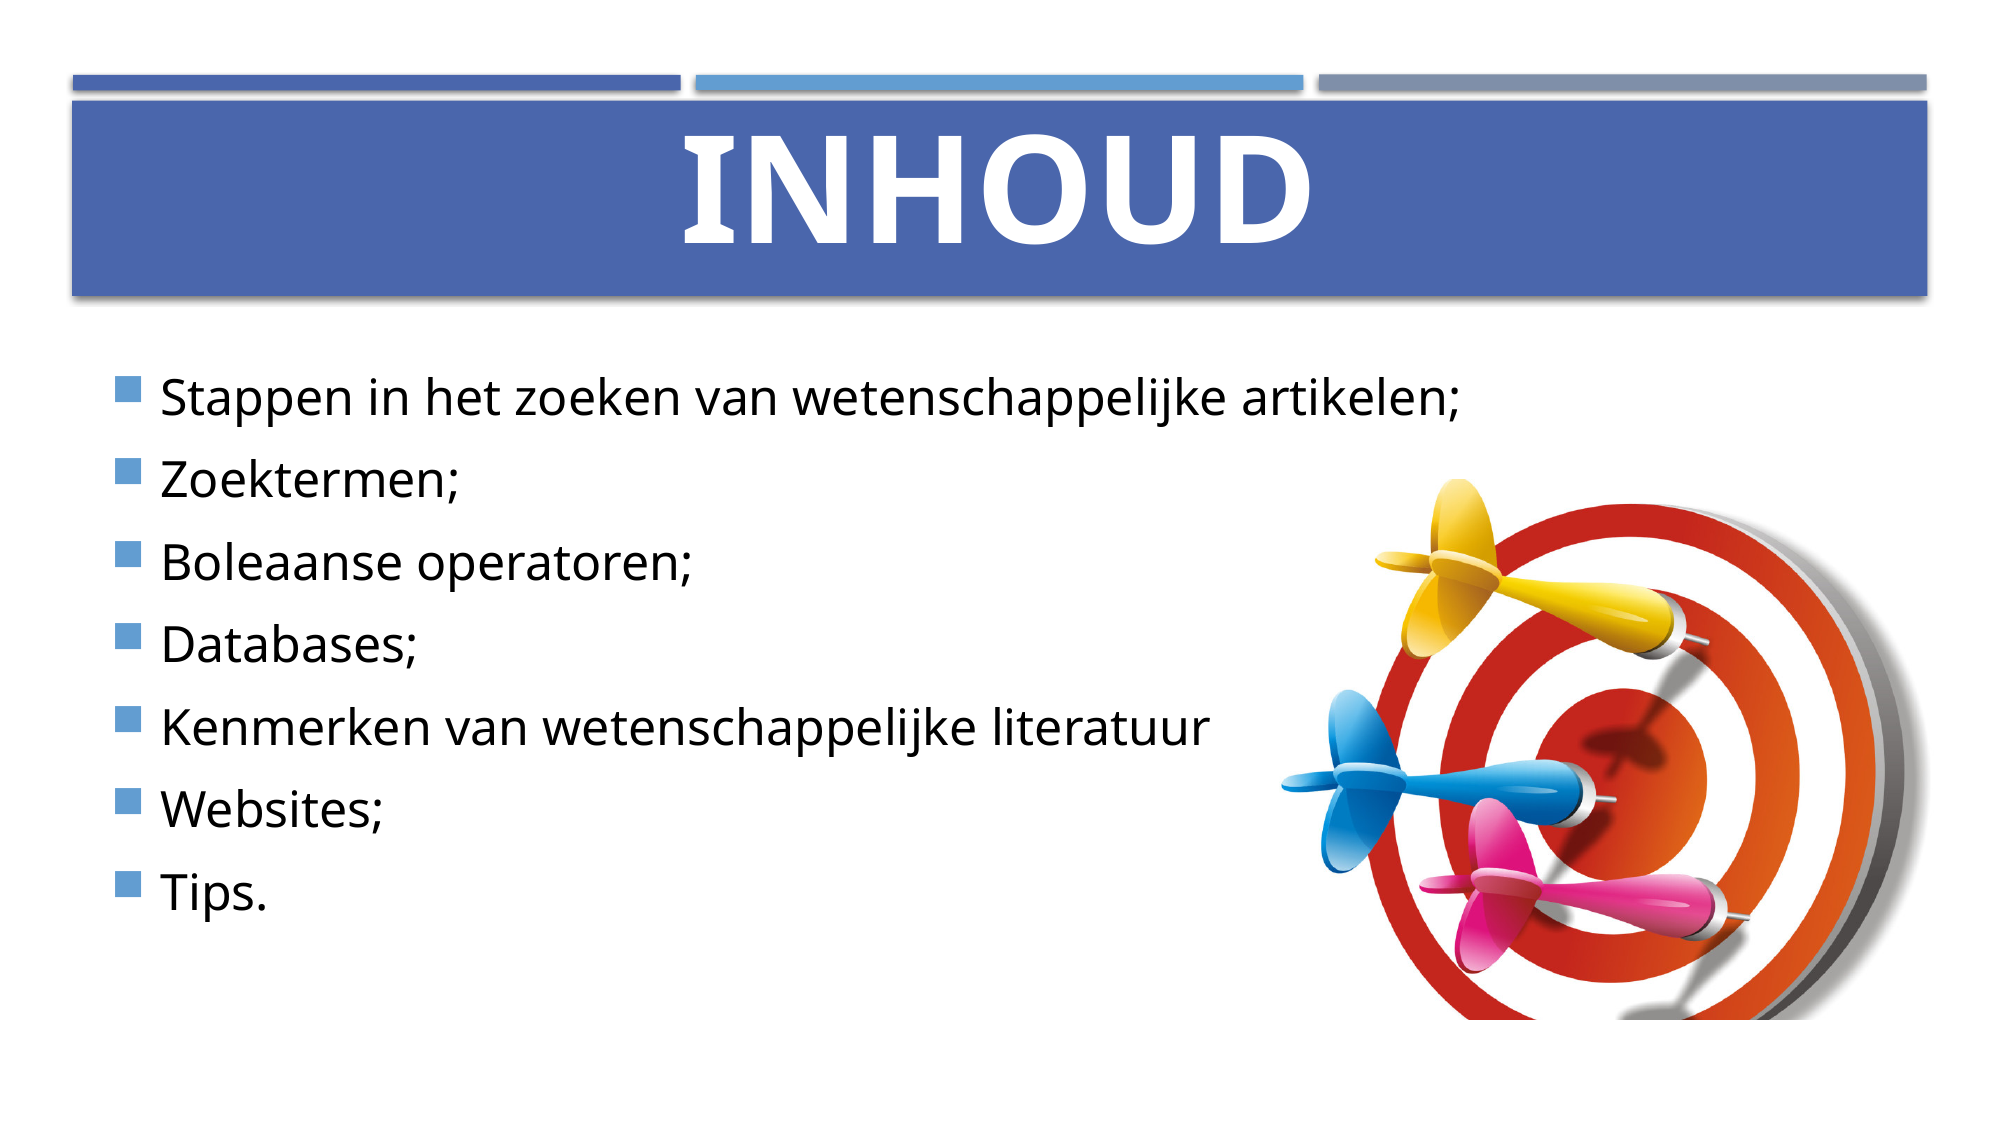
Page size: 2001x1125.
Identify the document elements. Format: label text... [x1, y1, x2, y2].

title Inhoud [95, 115, 1905, 282]
picture [1227, 479, 1984, 1020]
list Stappen in het zoeken van wetenschappelijke artikelen; Zoektermen; Boleaanse operatoren; Databases; Kenmerken van wetenschappelijke literatuur Websites; Tips. [95, 357, 1905, 962]
